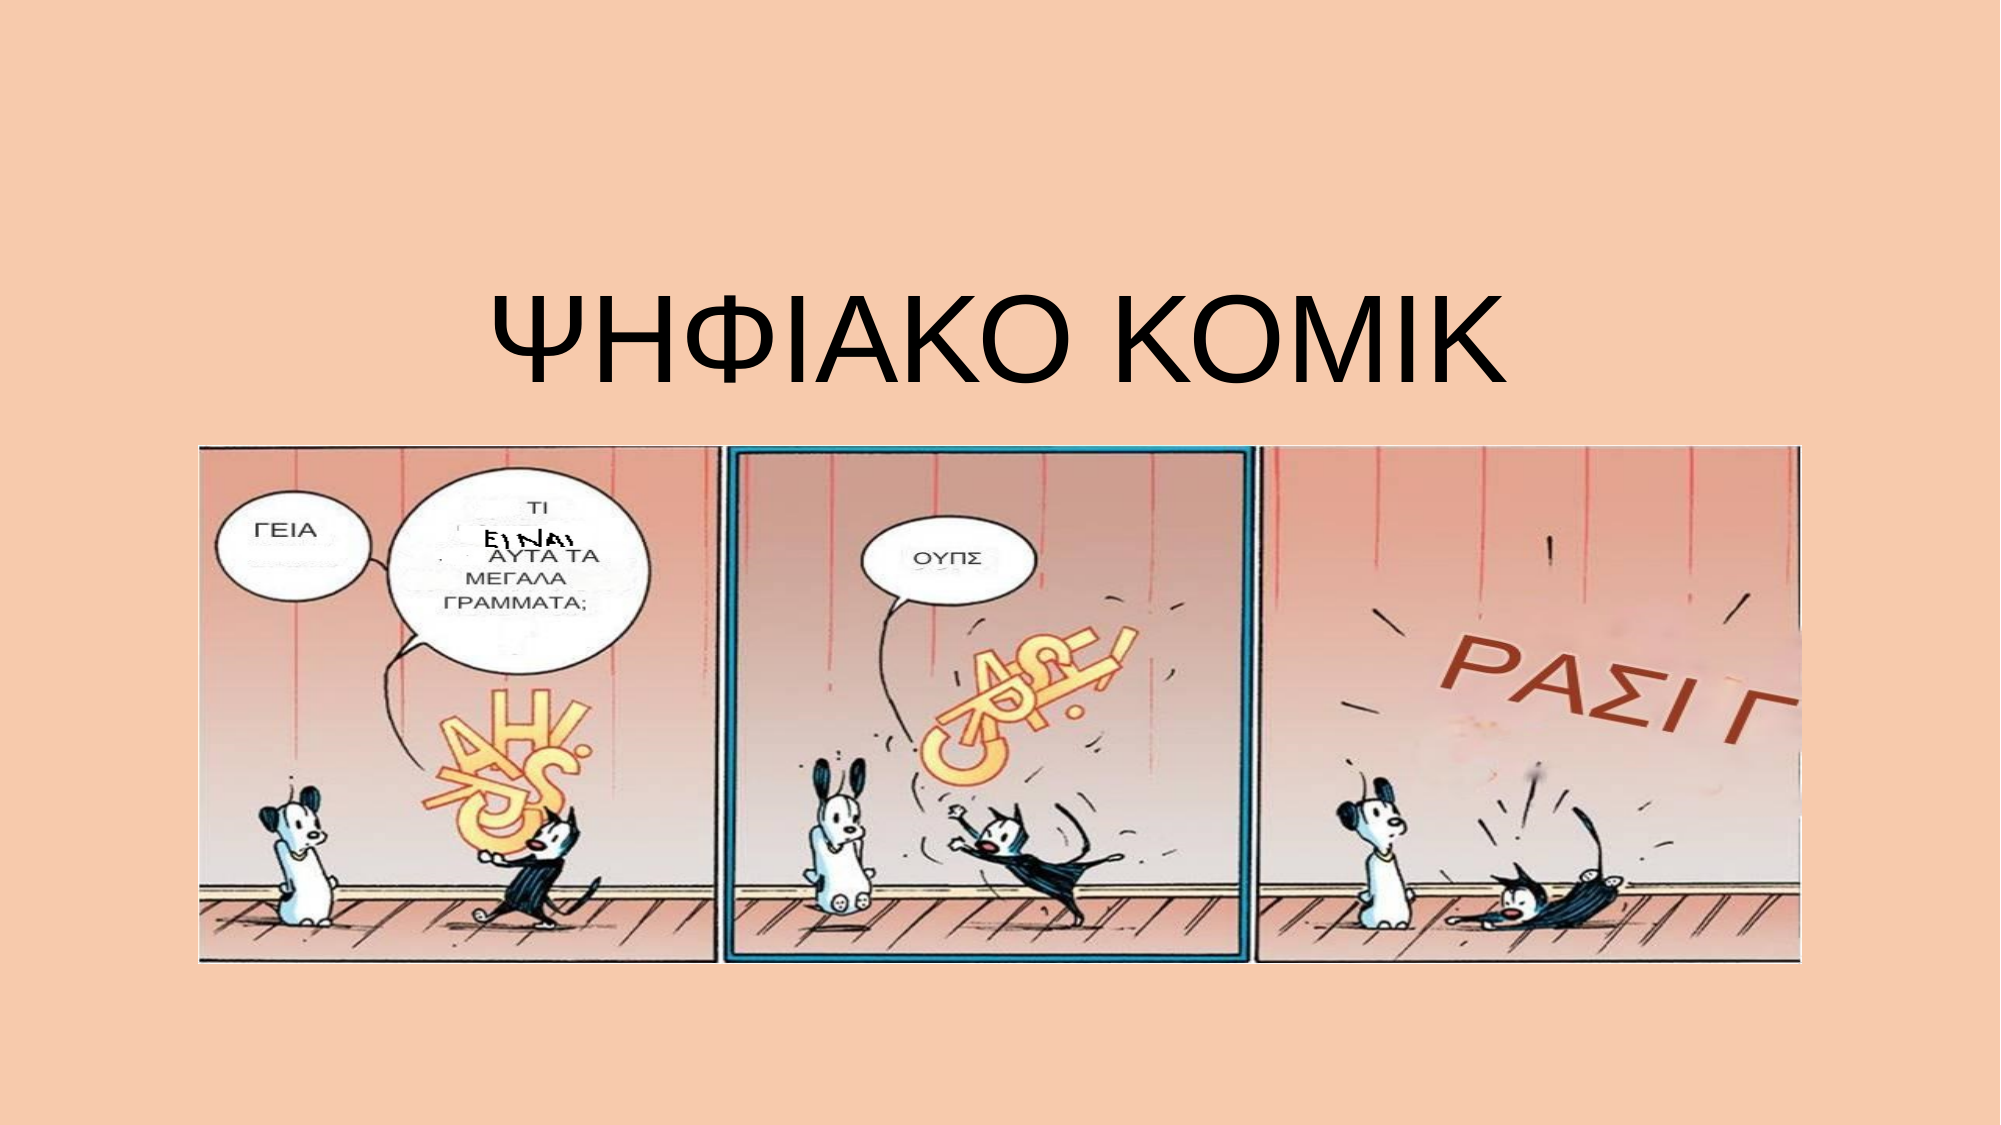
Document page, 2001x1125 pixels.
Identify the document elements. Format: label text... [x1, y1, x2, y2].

title ΨΗΦΙΑΚΟ ΚΟΜΙΚ [232, 145, 1763, 418]
picture [198, 445, 1802, 965]
